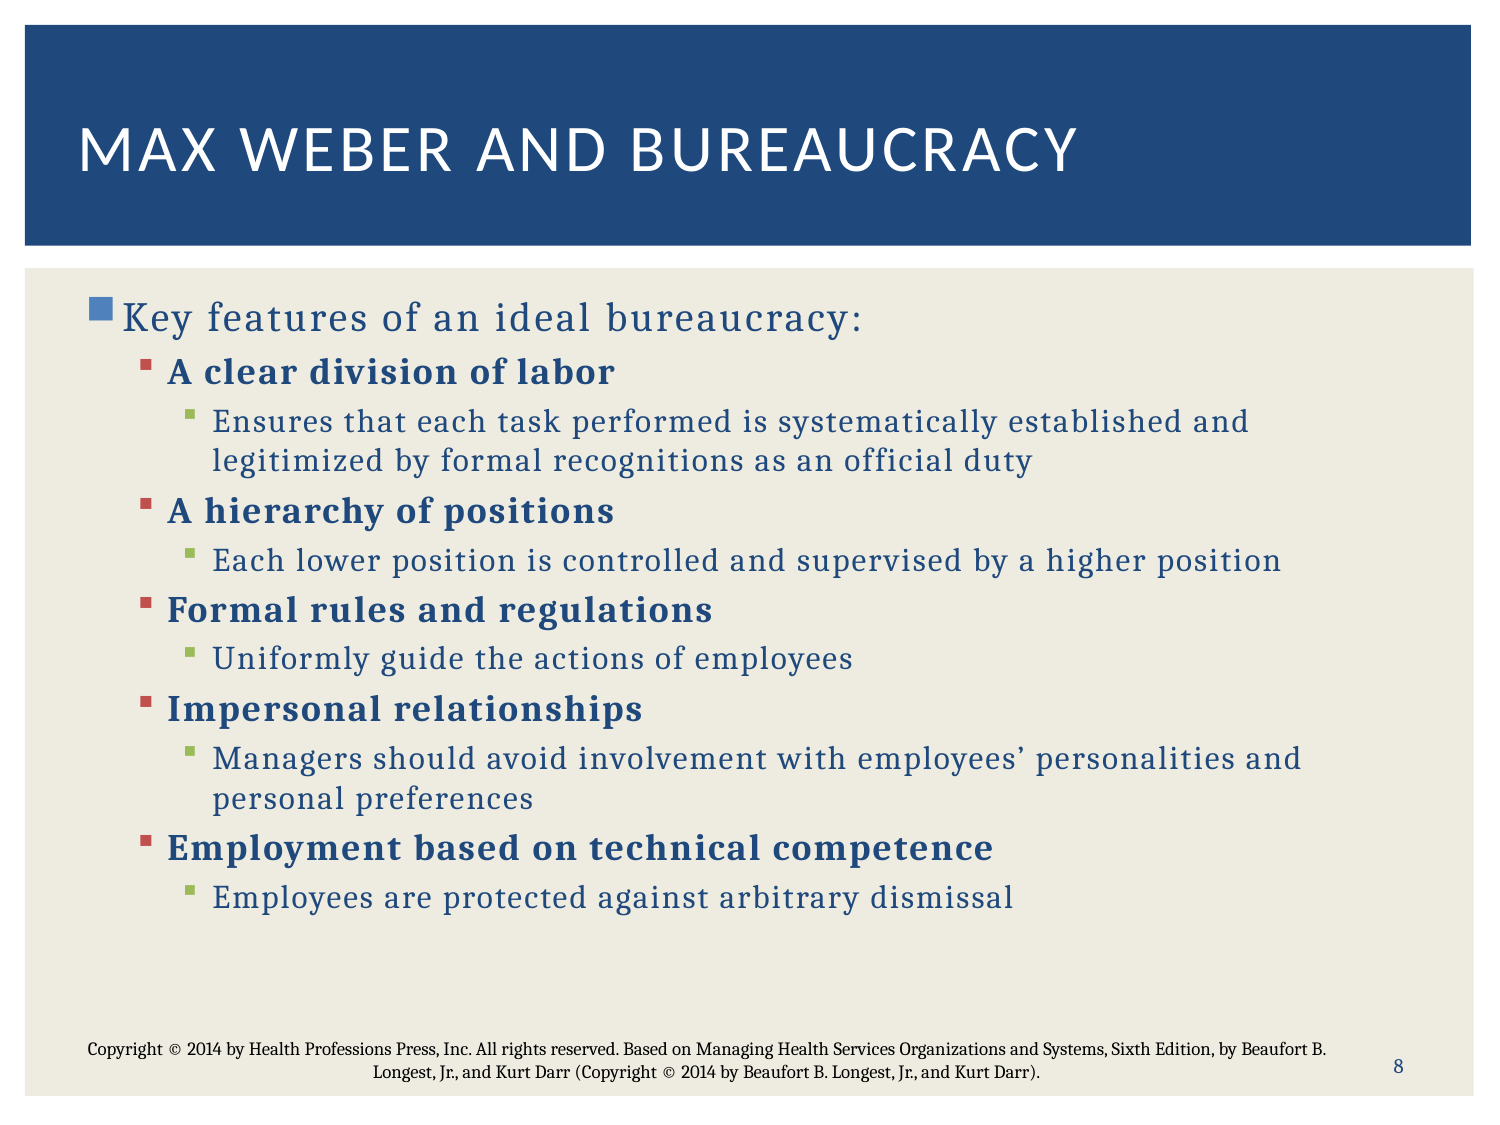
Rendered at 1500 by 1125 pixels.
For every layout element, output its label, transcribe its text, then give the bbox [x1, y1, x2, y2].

list Key features of an ideal bureaucracy: A clear division of labor Ensures that each task performed is systematically established and legitimized by formal recognitions as an official duty A hierarchy of positions Each lower position is controlled and supervised by a higher position Formal rules and regulations Uniformly guide the actions of employees Impersonal relationships Managers should avoid involvement with employees’ personalities and personal preferences Employment based on technical competence Employees are protected against arbitrary dismissal [62, 281, 1442, 1005]
title Max Weber and bureaucracy [62, 58, 1438, 232]
slide_number 8 [1349, 1041, 1448, 1089]
